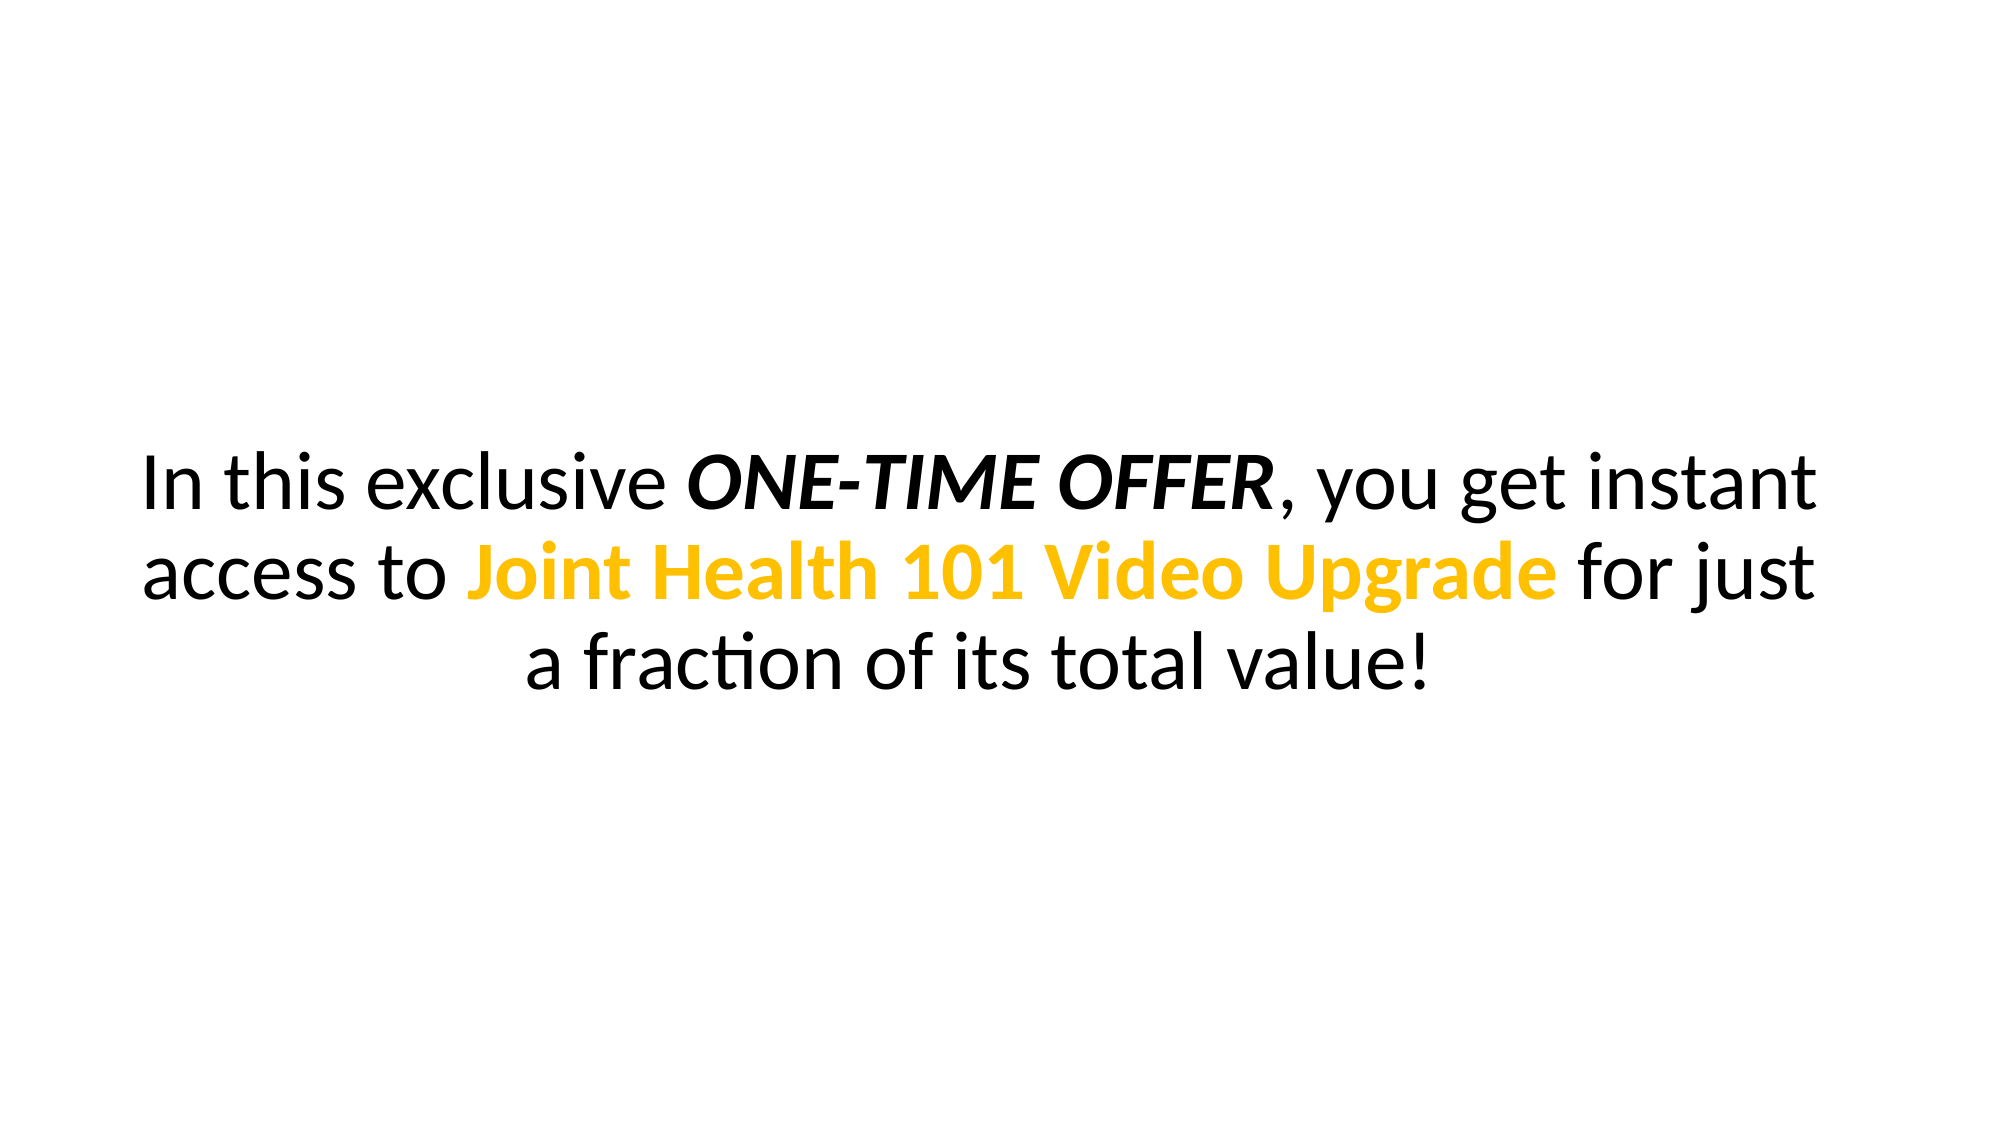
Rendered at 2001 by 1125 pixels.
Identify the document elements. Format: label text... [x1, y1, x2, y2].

list In this exclusive ONE-TIME OFFER, you get instant access to Joint Health 101 Video Upgrade for just a fraction of its total value! [116, 430, 1842, 1022]
